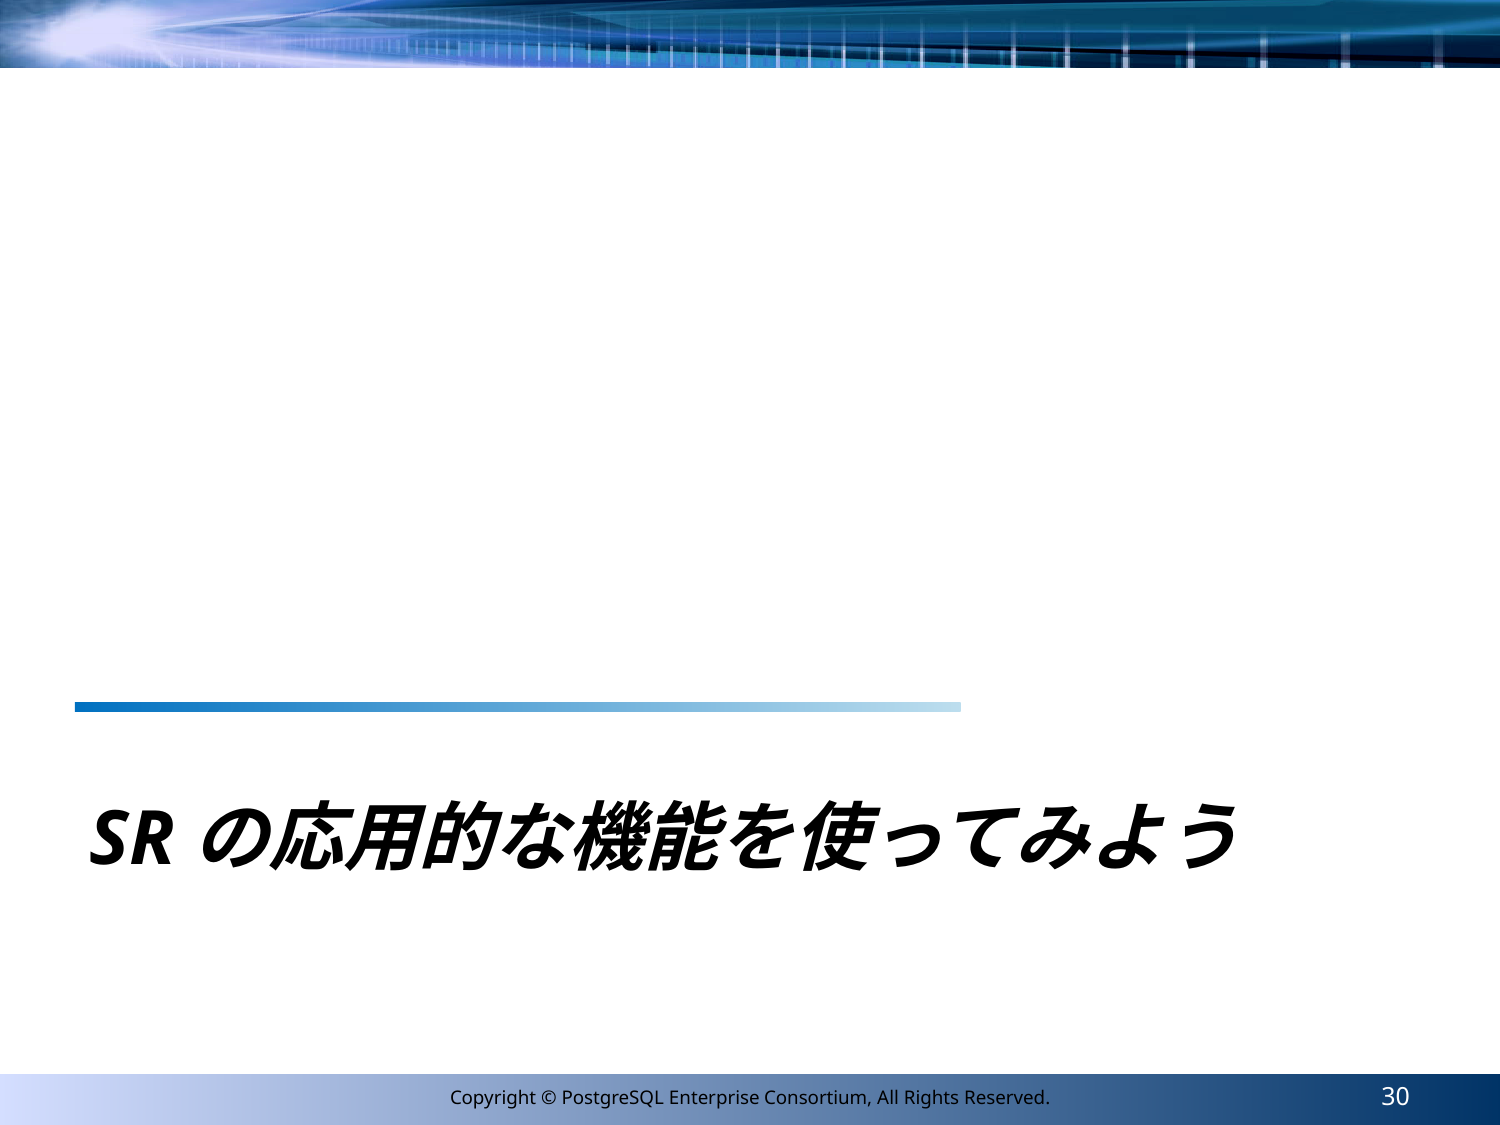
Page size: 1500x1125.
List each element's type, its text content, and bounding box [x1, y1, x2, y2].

text_box [73, 701, 963, 714]
picture [0, 0, 1500, 68]
slide_number 30 [1074, 1074, 1426, 1123]
text_box SRの応用的な機能を使ってみよう [74, 737, 1394, 961]
